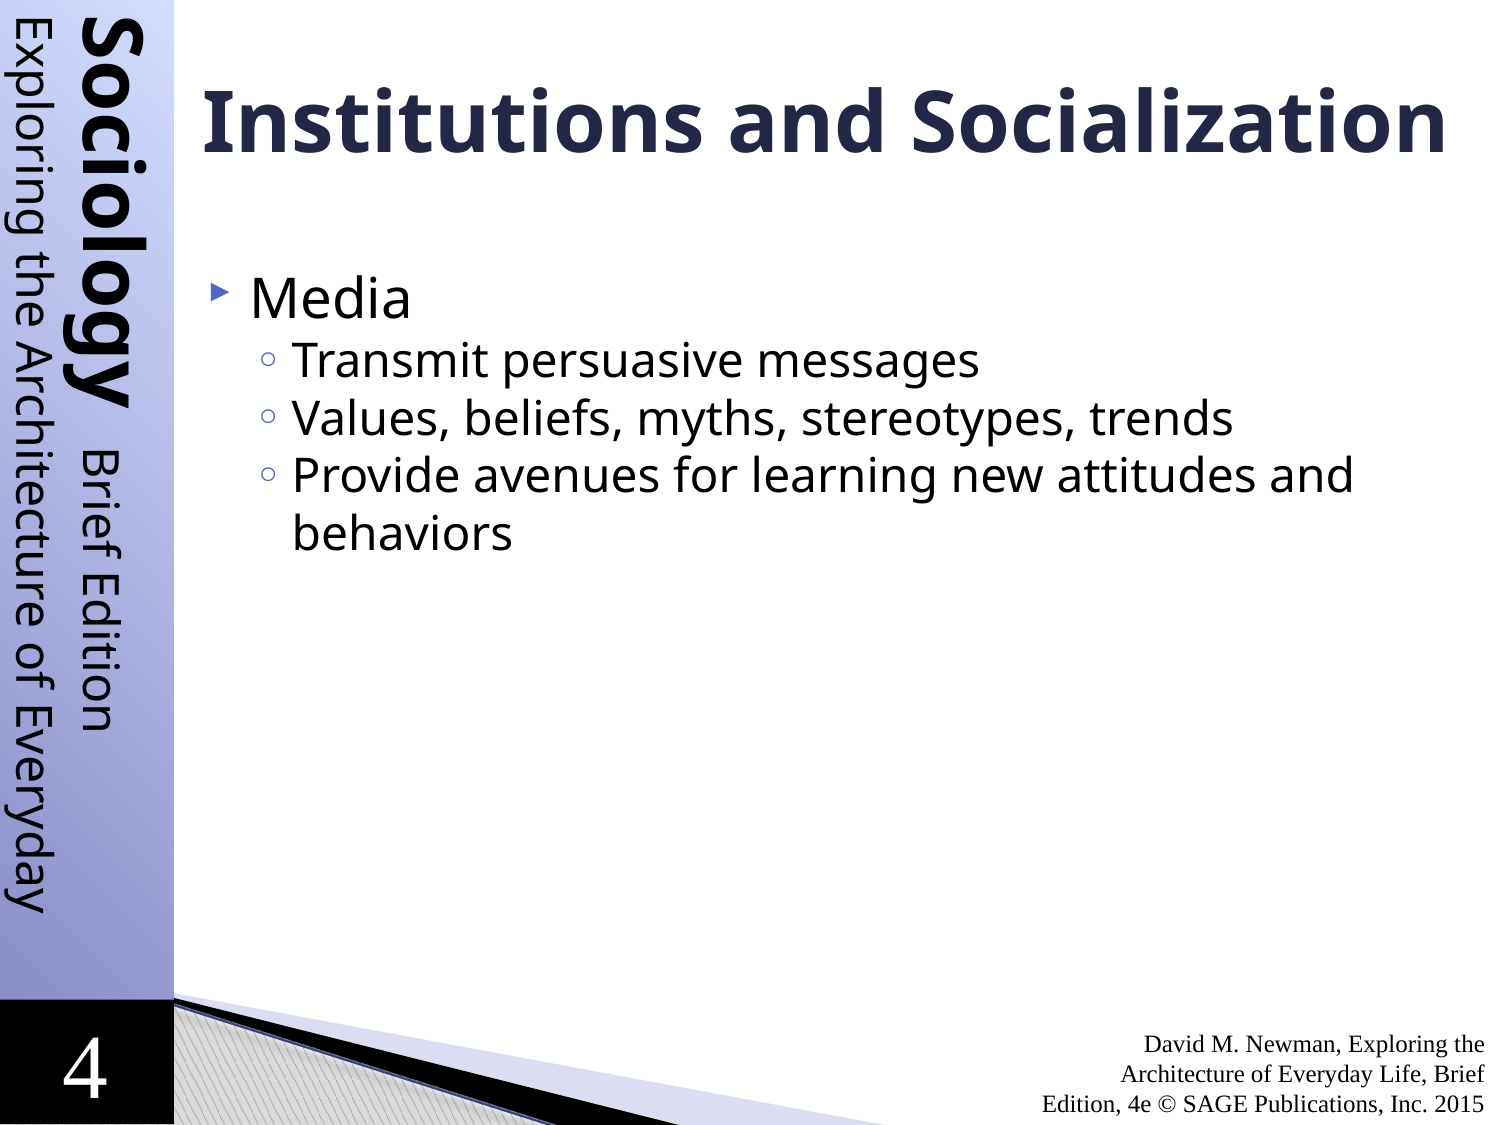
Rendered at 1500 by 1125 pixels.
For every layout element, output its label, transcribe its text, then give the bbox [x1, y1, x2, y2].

title Institutions and Socialization [187, 24, 1500, 213]
footer David M. Newman, Exploring the Architecture of Everyday Life, Brief Edition, 4e © SAGE Publications, Inc. 2015 [1025, 1065, 1500, 1125]
picture [174, 1003, 558, 1125]
list Media Transmit persuasive messages Values, beliefs, myths, stereotypes, trends Provide avenues for learning new attitudes and behaviors [174, 187, 1425, 930]
